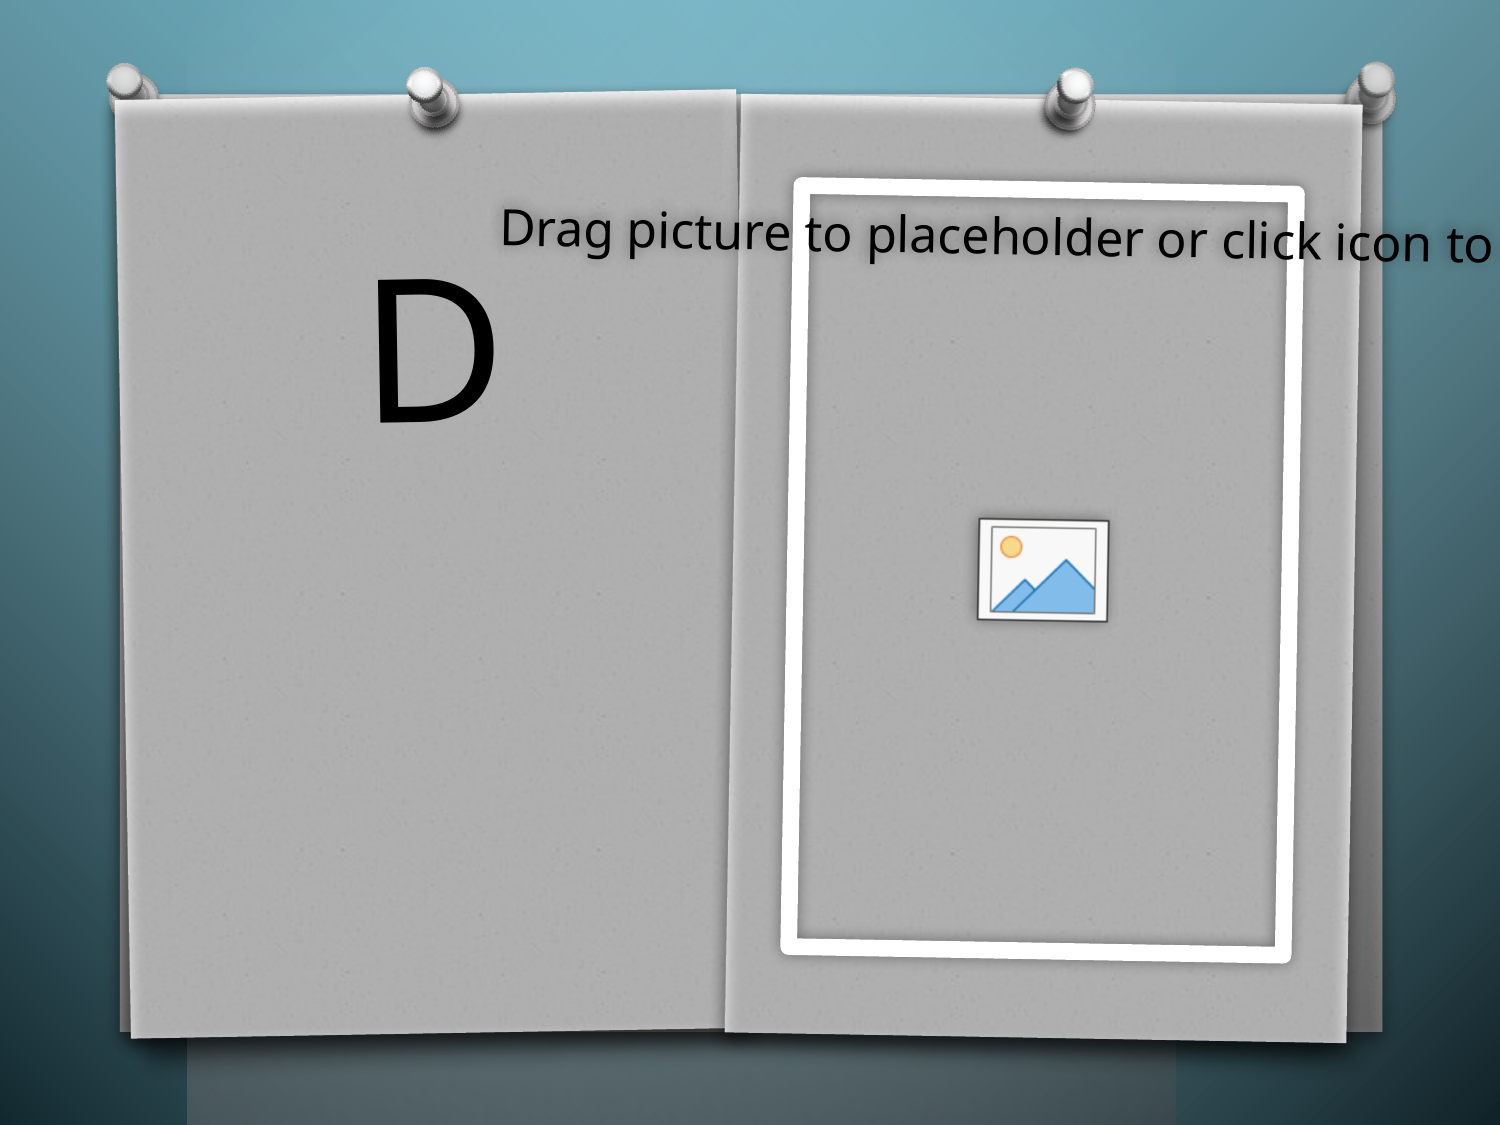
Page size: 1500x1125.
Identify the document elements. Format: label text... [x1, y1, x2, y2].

picture [1016, 41, 1138, 162]
picture [375, 33, 497, 157]
picture [803, 197, 1282, 943]
title D [179, 222, 687, 475]
